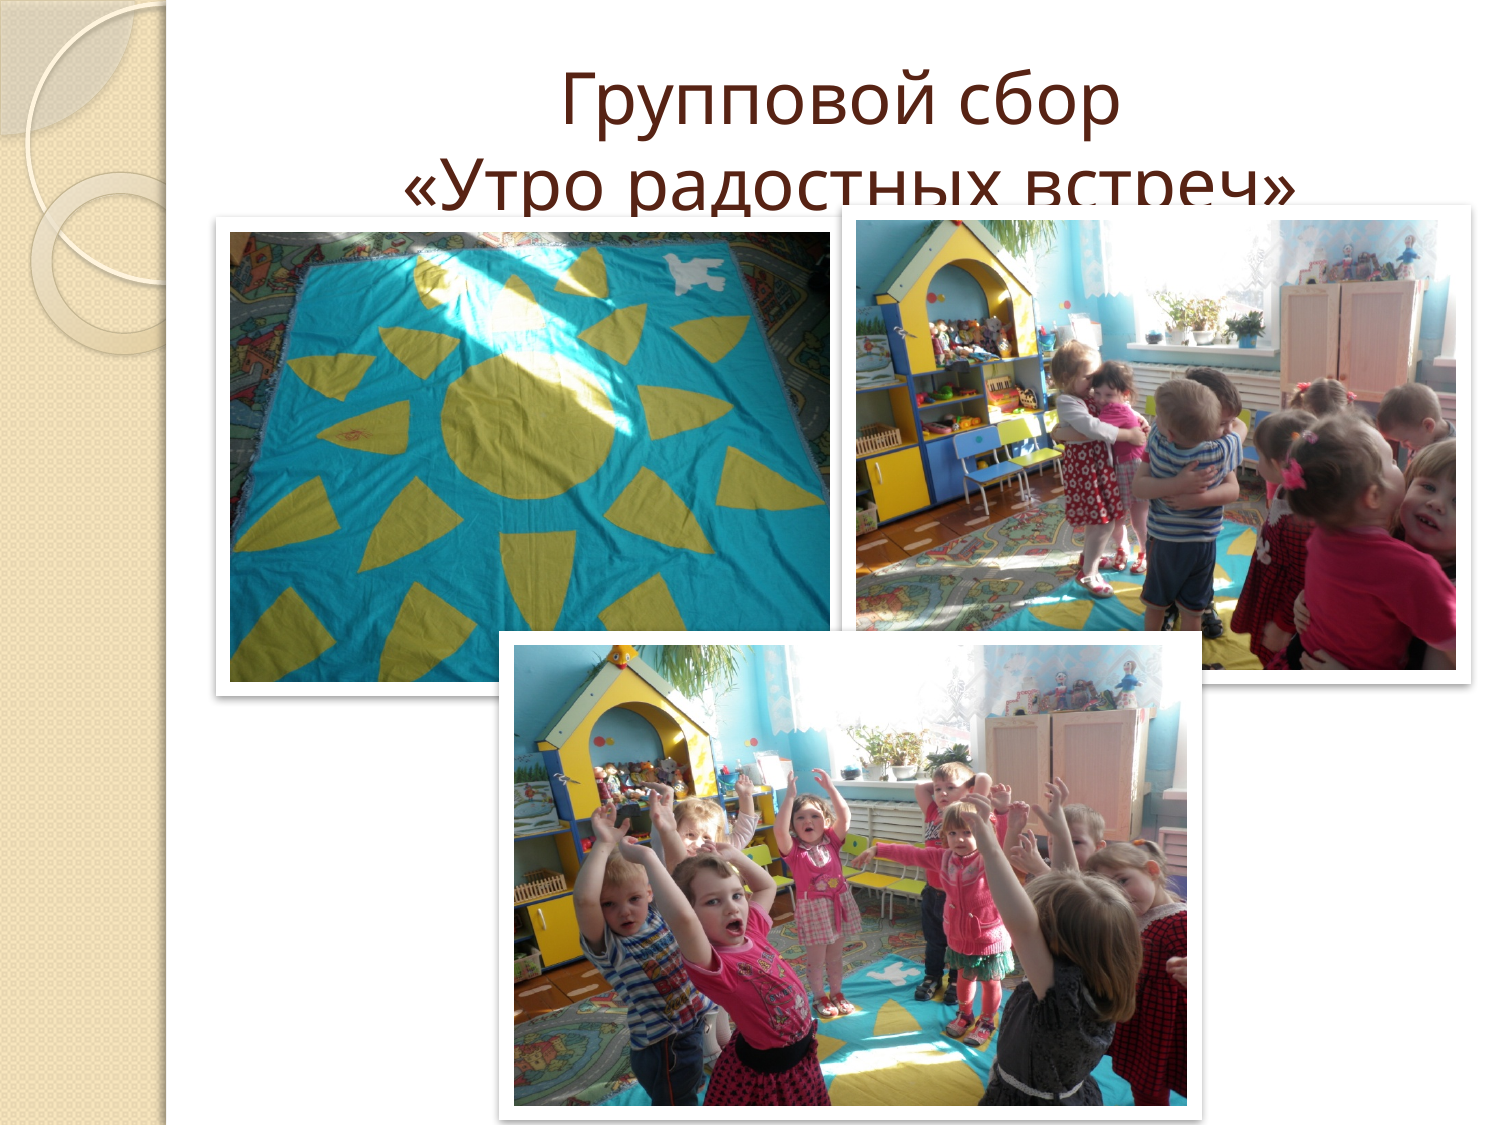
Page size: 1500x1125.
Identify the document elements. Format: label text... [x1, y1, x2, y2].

picture [513, 644, 1188, 1107]
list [229, 231, 831, 682]
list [855, 219, 1457, 671]
title Групповой сбор «Утро радостных встреч» [235, 45, 1466, 215]
